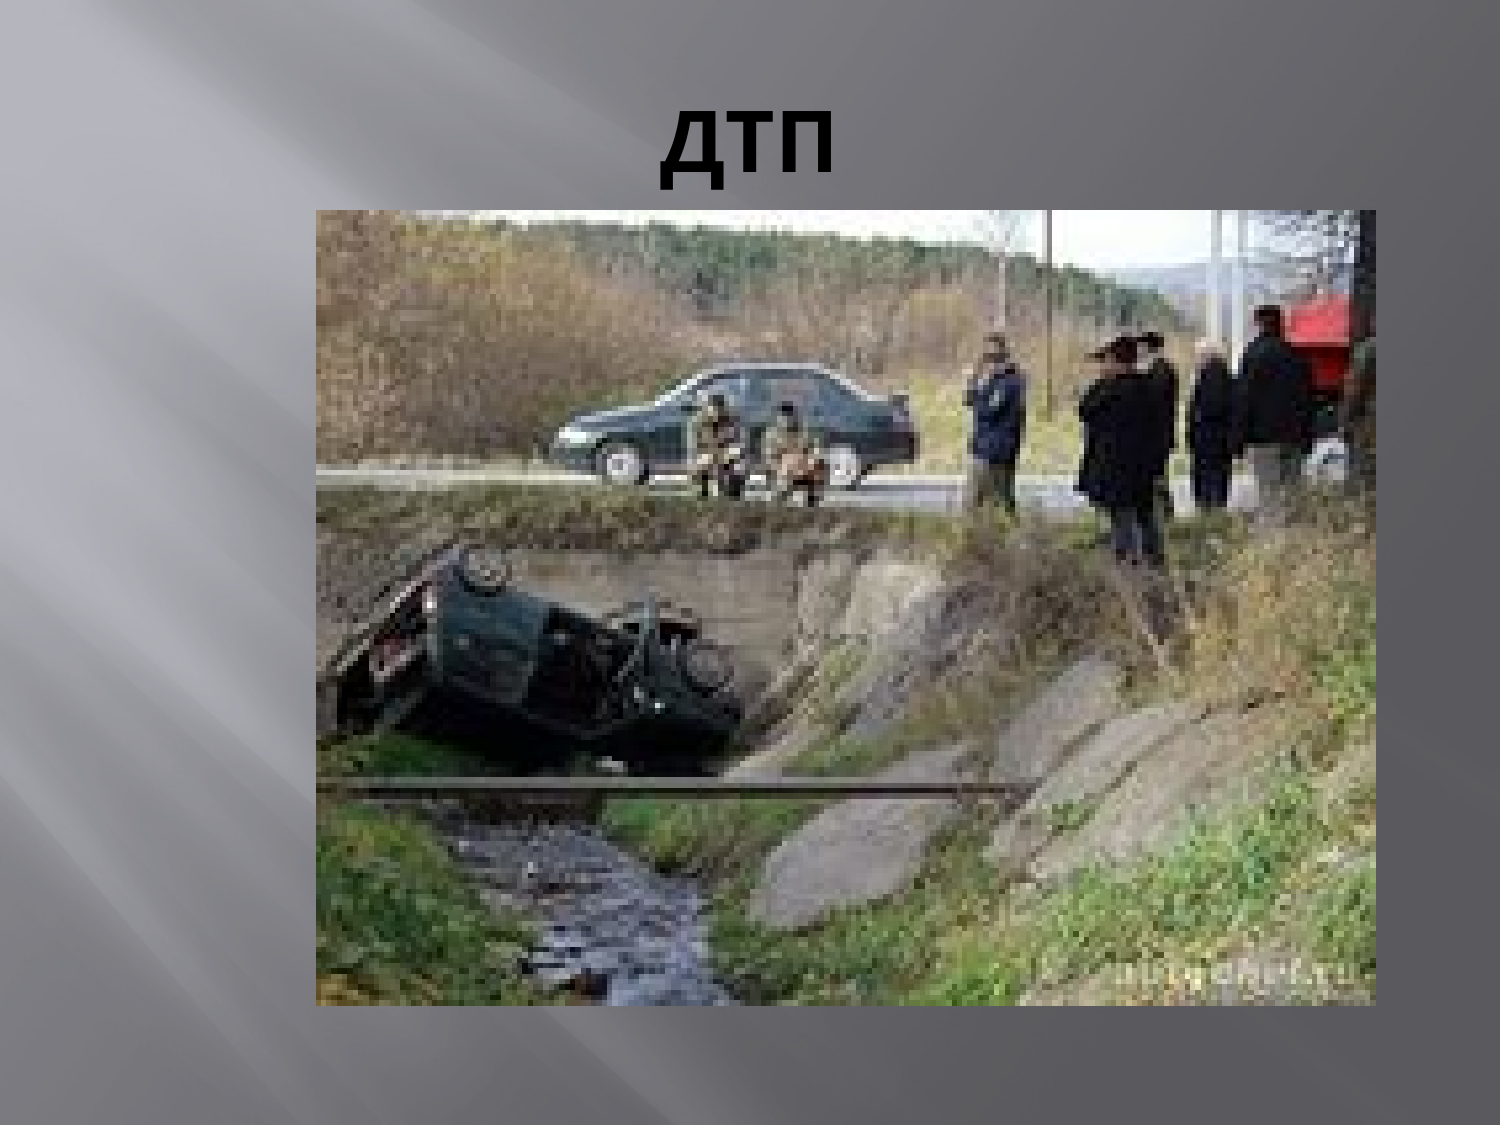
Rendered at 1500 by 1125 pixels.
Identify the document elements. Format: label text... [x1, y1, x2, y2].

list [316, 210, 1377, 1006]
title ДТП [75, 45, 1425, 233]
